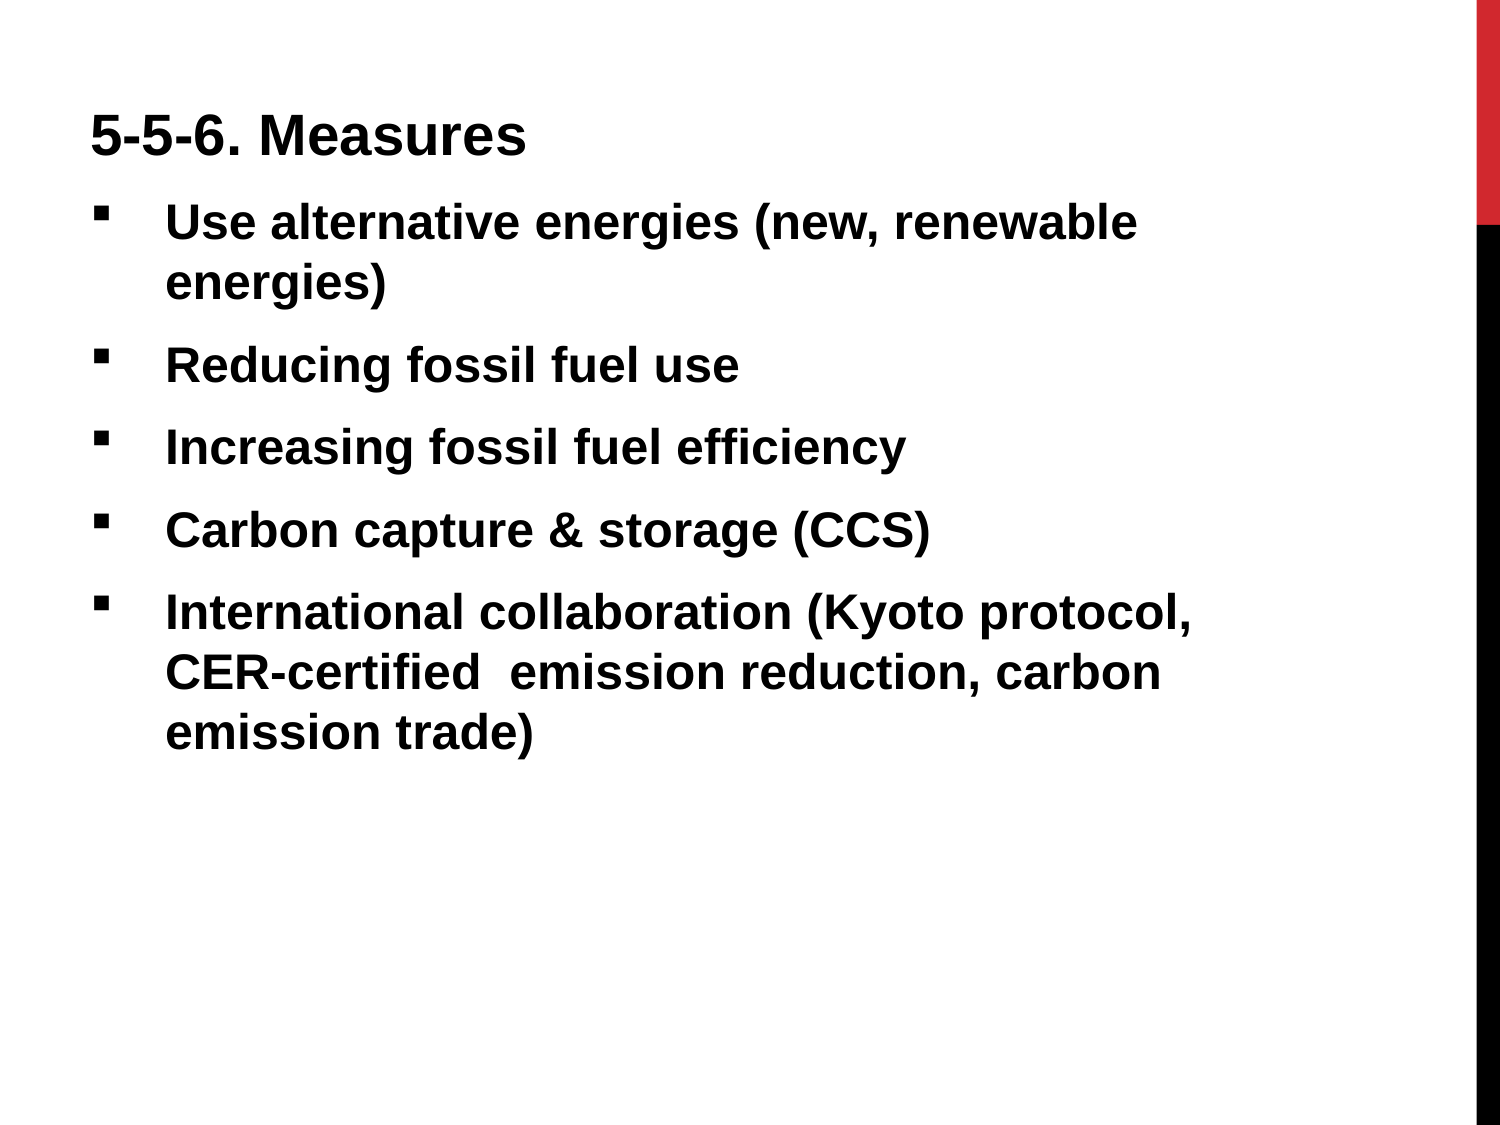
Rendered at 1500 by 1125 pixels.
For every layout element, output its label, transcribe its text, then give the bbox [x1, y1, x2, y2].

list 5-5-6. Measures Use alternative energies (new, renewable energies) Reducing fossil fuel use Increasing fossil fuel efficiency Carbon capture & storage (CCS) International collaboration (Kyoto protocol, CER-certified emission reduction, carbon emission trade) [75, 90, 1325, 1005]
